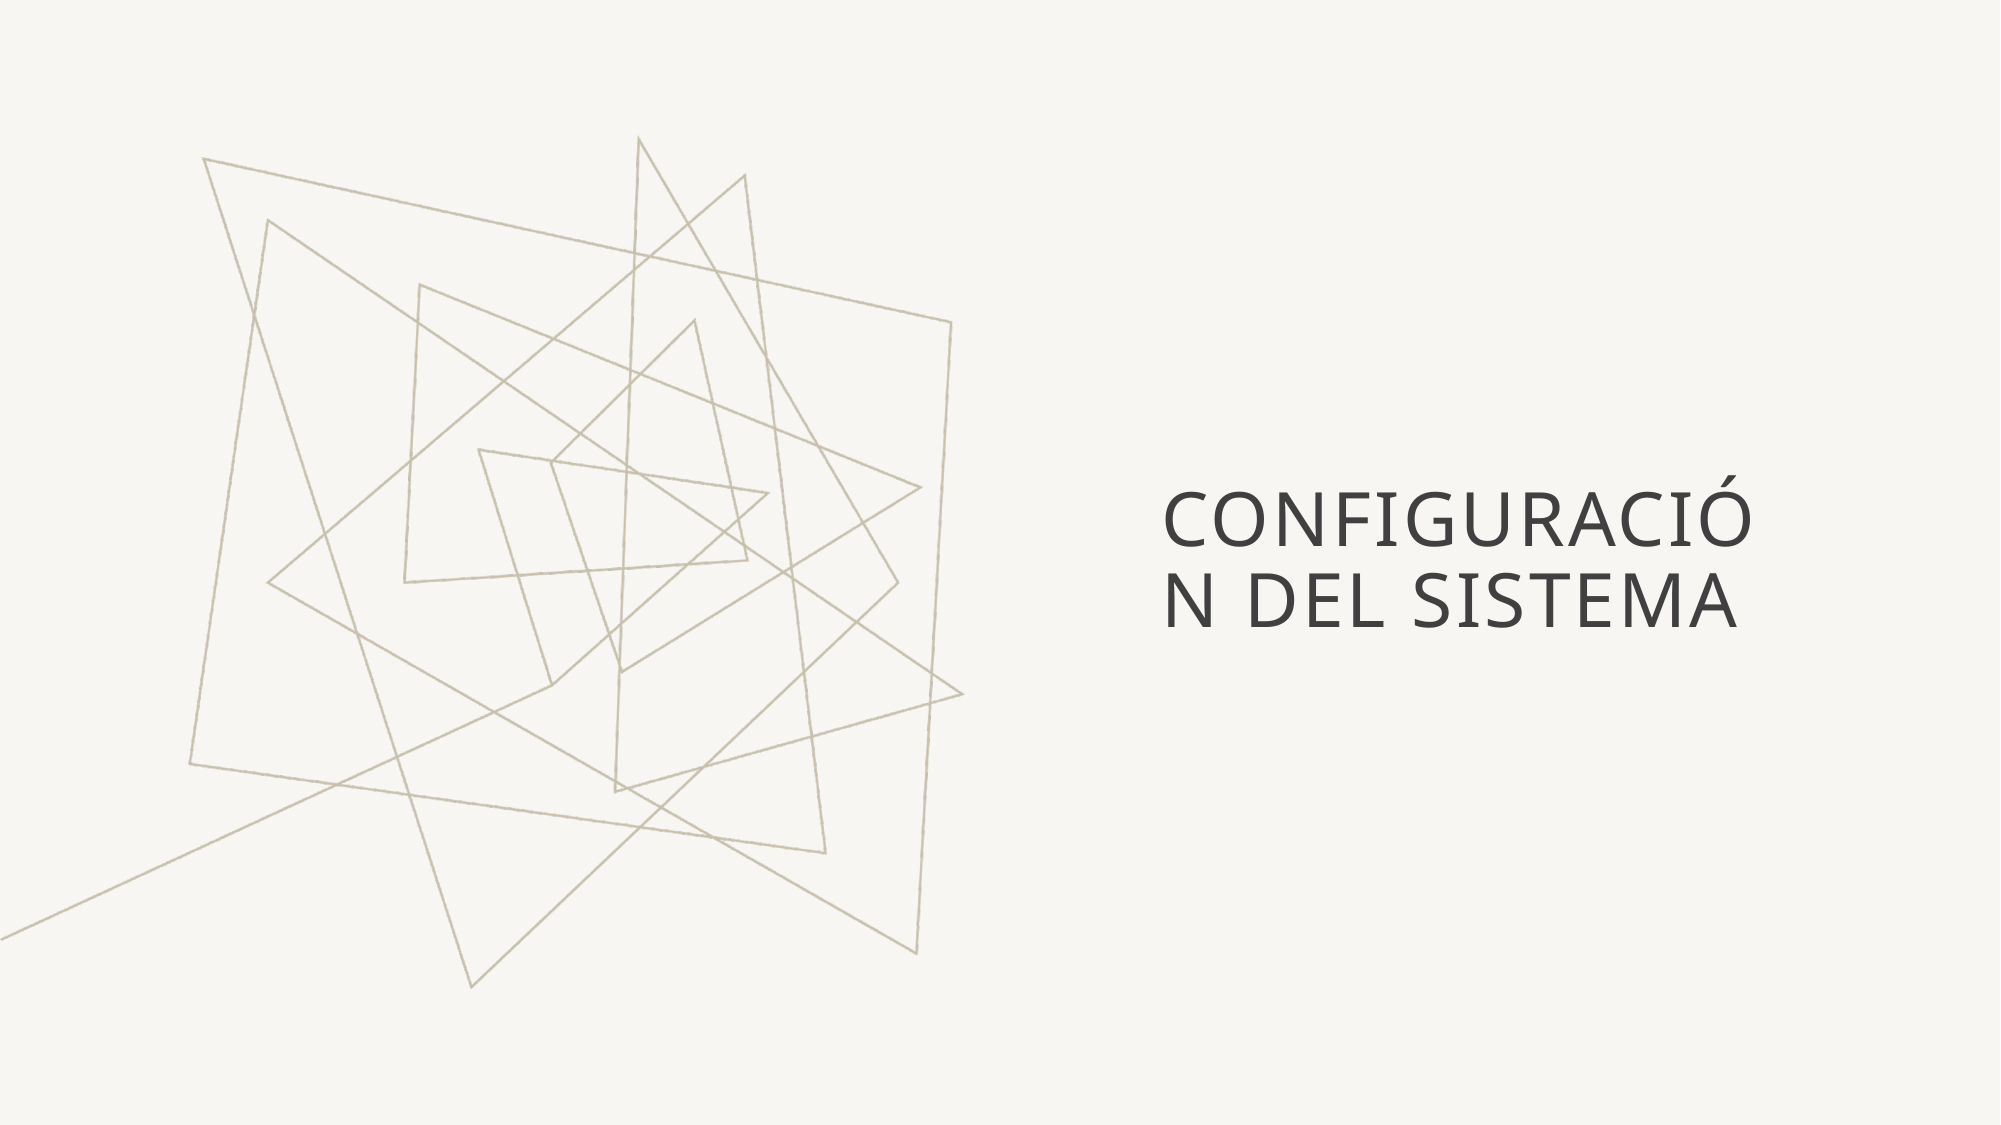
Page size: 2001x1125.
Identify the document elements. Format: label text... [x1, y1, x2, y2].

picture [0, 135, 965, 989]
title Configuración del sistema [1146, 421, 1833, 704]
